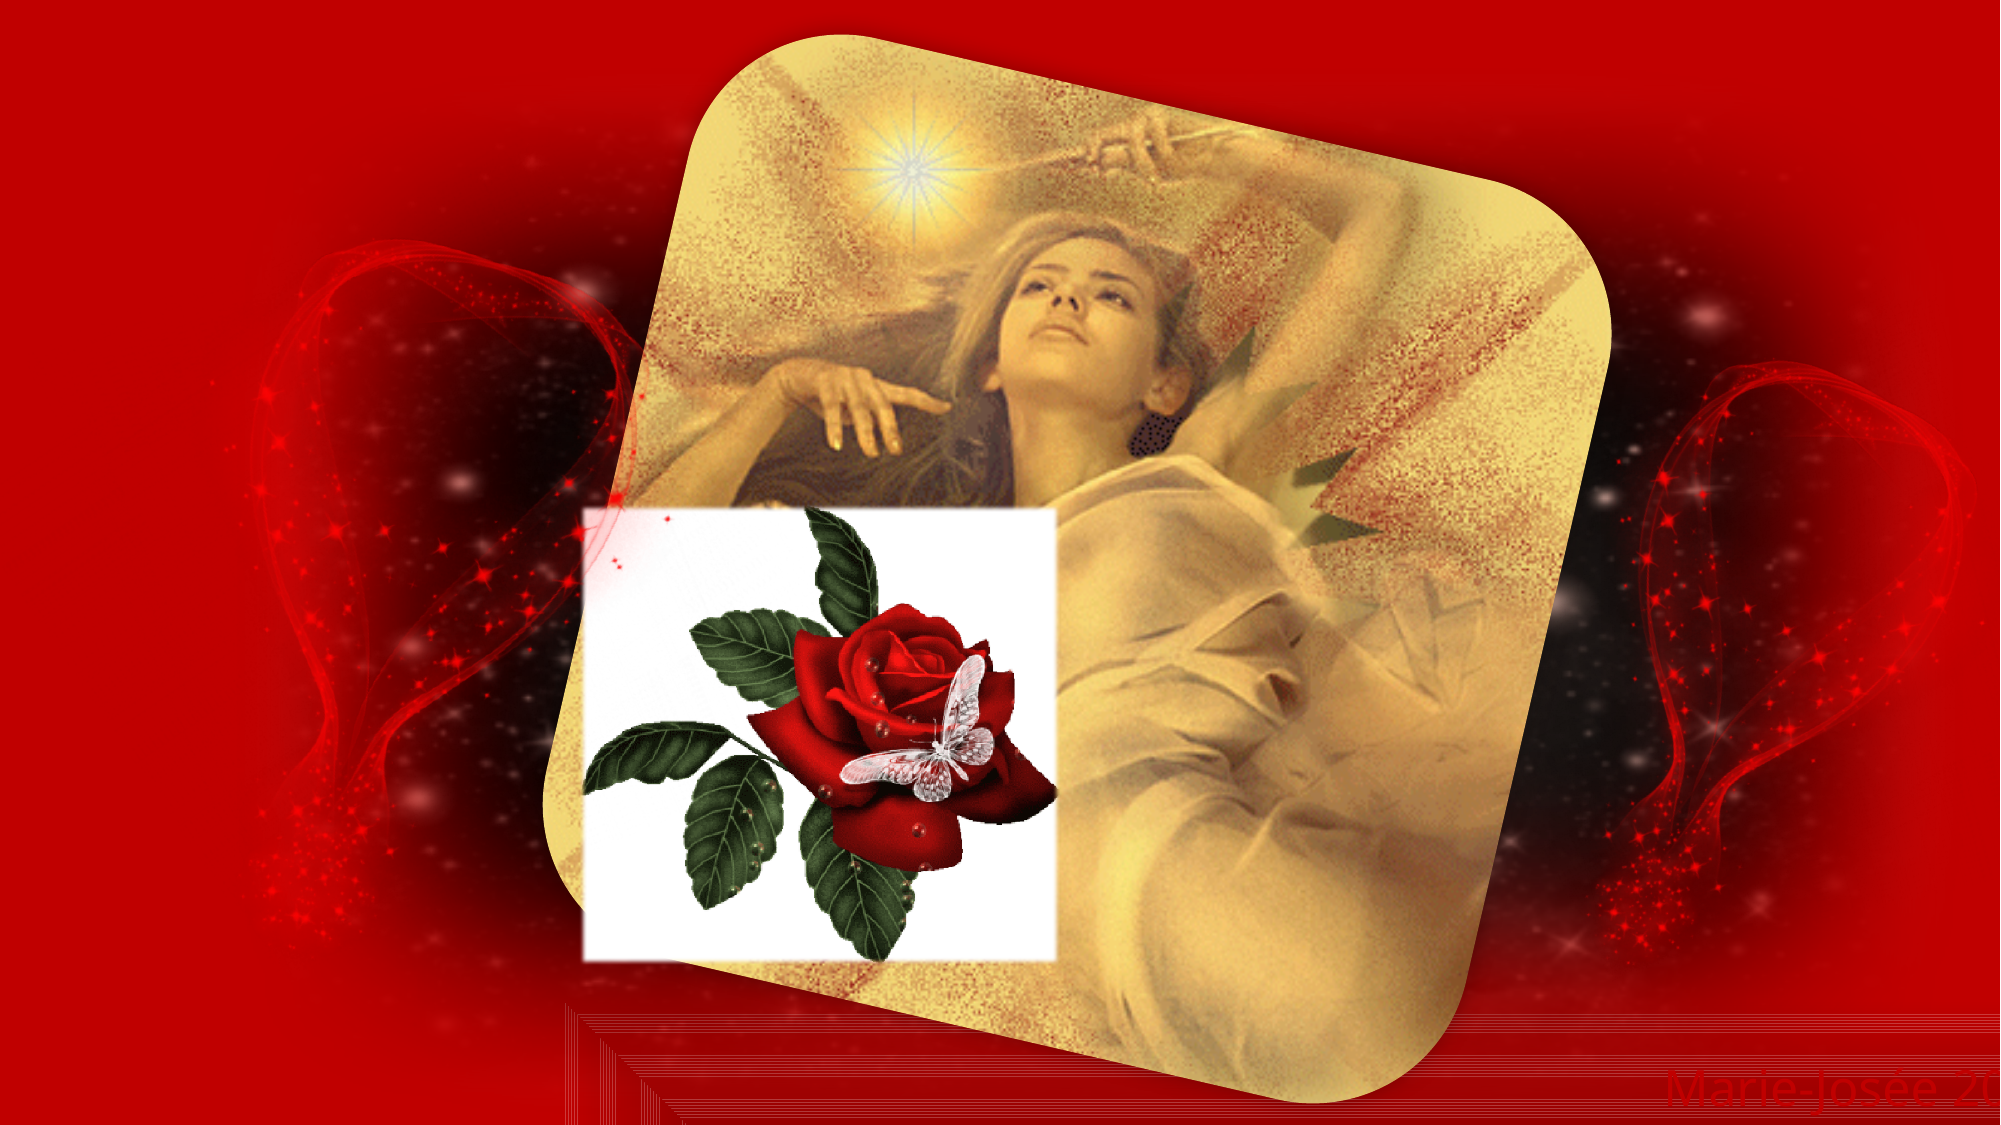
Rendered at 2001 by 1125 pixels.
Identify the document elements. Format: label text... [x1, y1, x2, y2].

picture [0, 0, 2000, 1125]
text_box Marie-Josée 2017 [1662, 1049, 2000, 1125]
